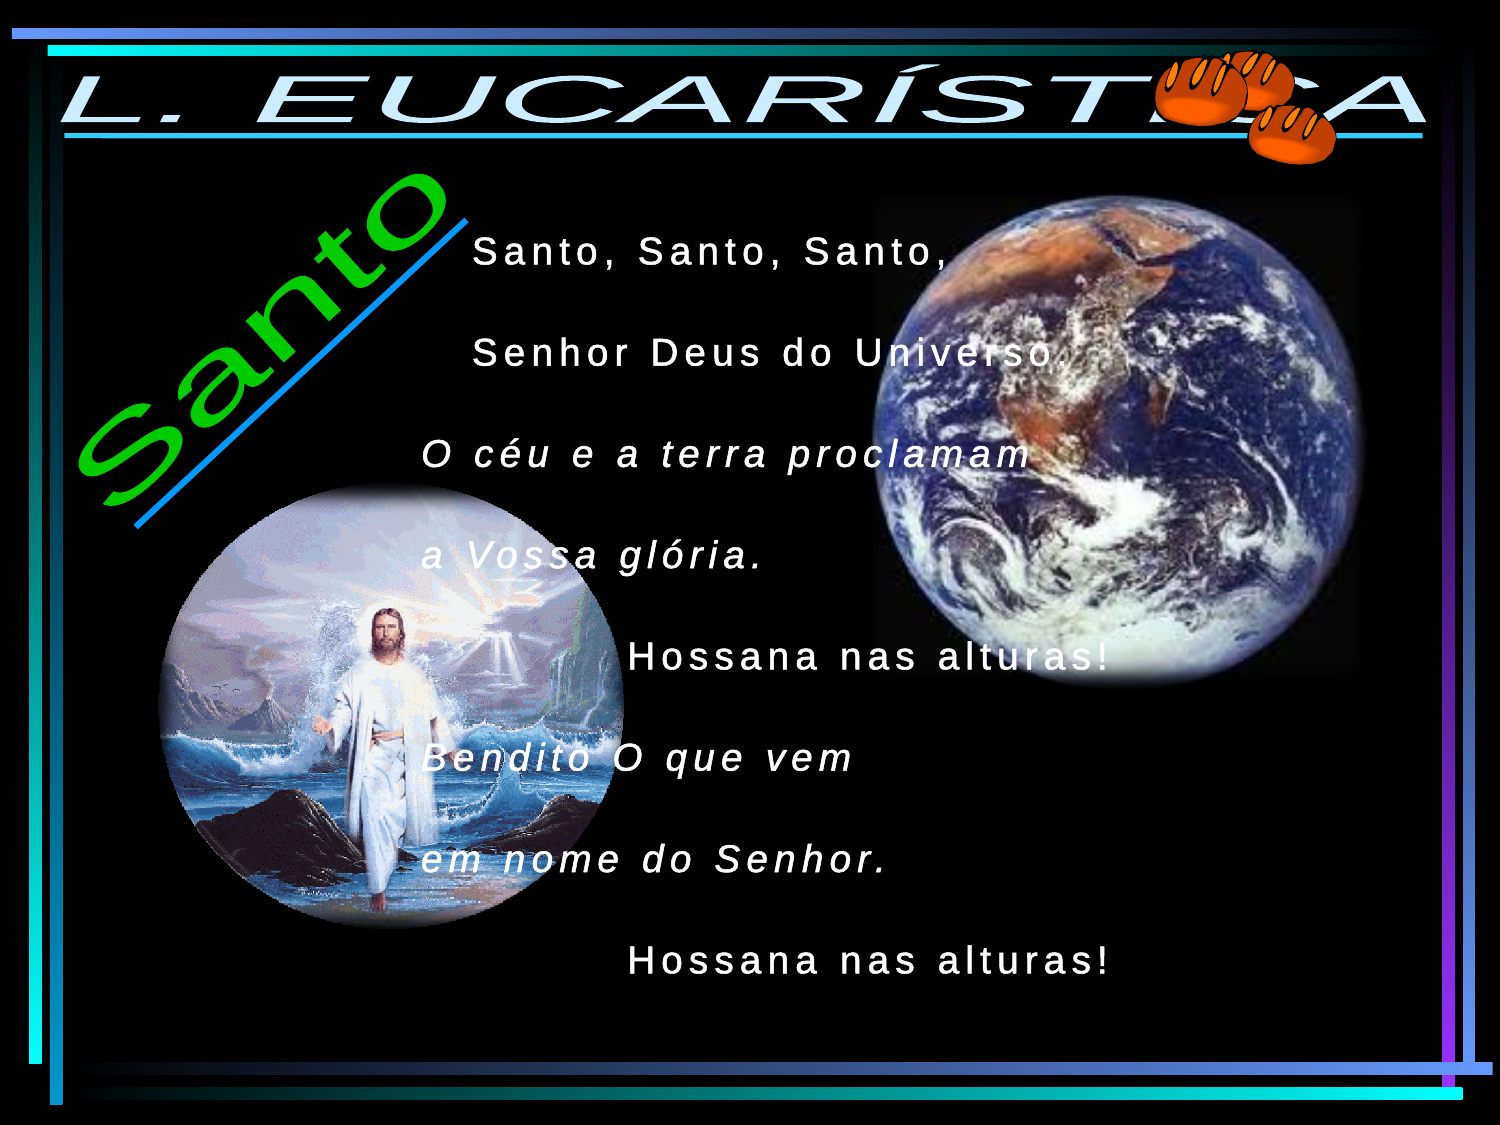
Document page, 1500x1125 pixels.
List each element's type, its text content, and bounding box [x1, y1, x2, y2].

picture [147, 479, 641, 938]
text_box Santo, Santo, Santo, Senhor Deus do Universo. O céu e a terra proclamam a Vossa glória. Hossana nas alturas! Bendito O que vem em nome do Senhor. Hossana nas alturas! [406, 202, 1471, 1038]
picture [855, 42, 1377, 693]
